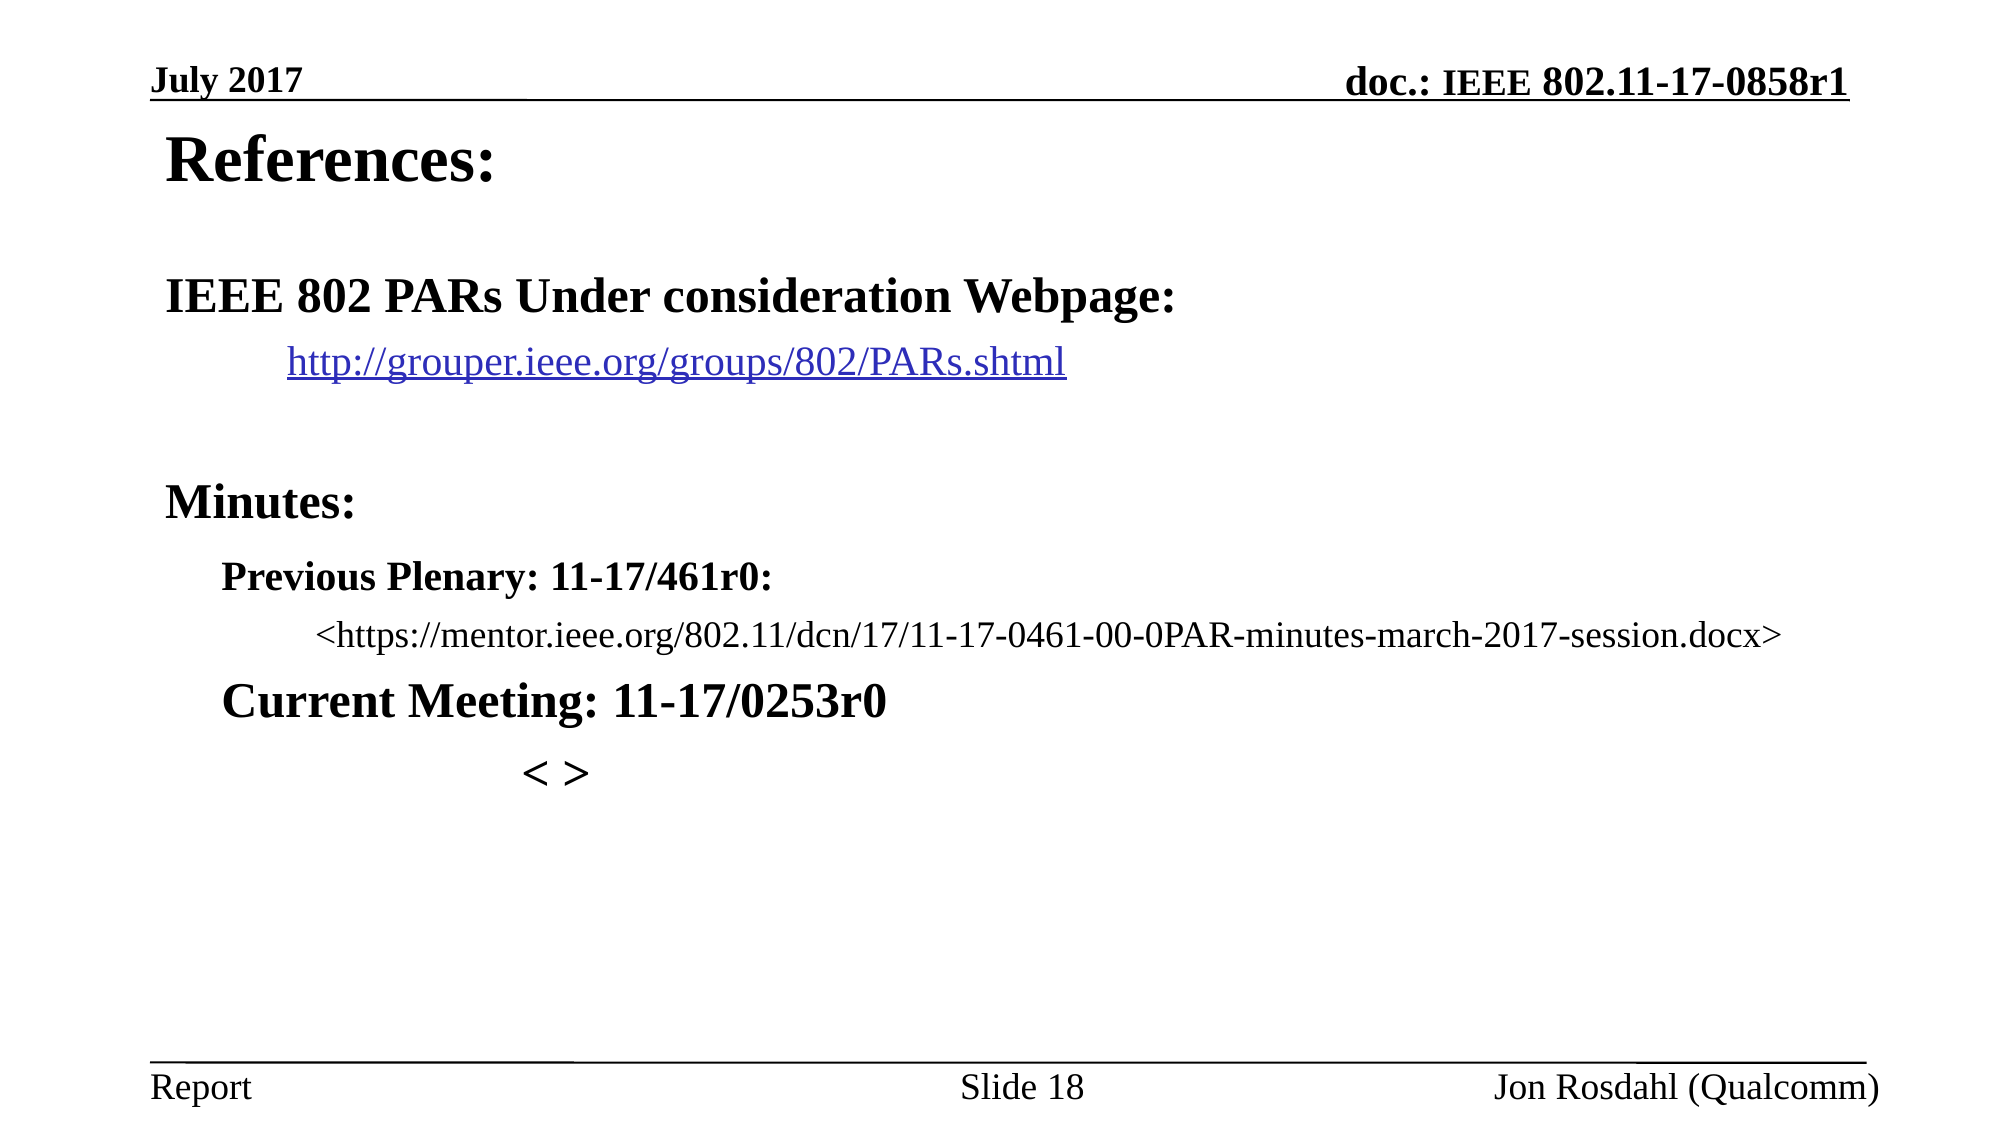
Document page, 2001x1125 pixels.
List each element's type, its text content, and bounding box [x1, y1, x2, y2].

list IEEE 802 PARs Under consideration Webpage: http://grouper.ieee.org/groups/802/PARs.shtml Minutes: Previous Plenary: 11-17/461r0: <https://mentor.ieee.org/802.11/dcn/17/11-17-0461-00-0PAR-minutes-march-2017-session.docx> Current Meeting: 11-17/0253r0 < > [149, 255, 1850, 1000]
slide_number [149, 49, 431, 100]
title References: [149, 112, 1850, 197]
slide_number Slide 18 [950, 1061, 1095, 1125]
footer Jon Rosdahl (Qualcomm) [1436, 1061, 1881, 1108]
